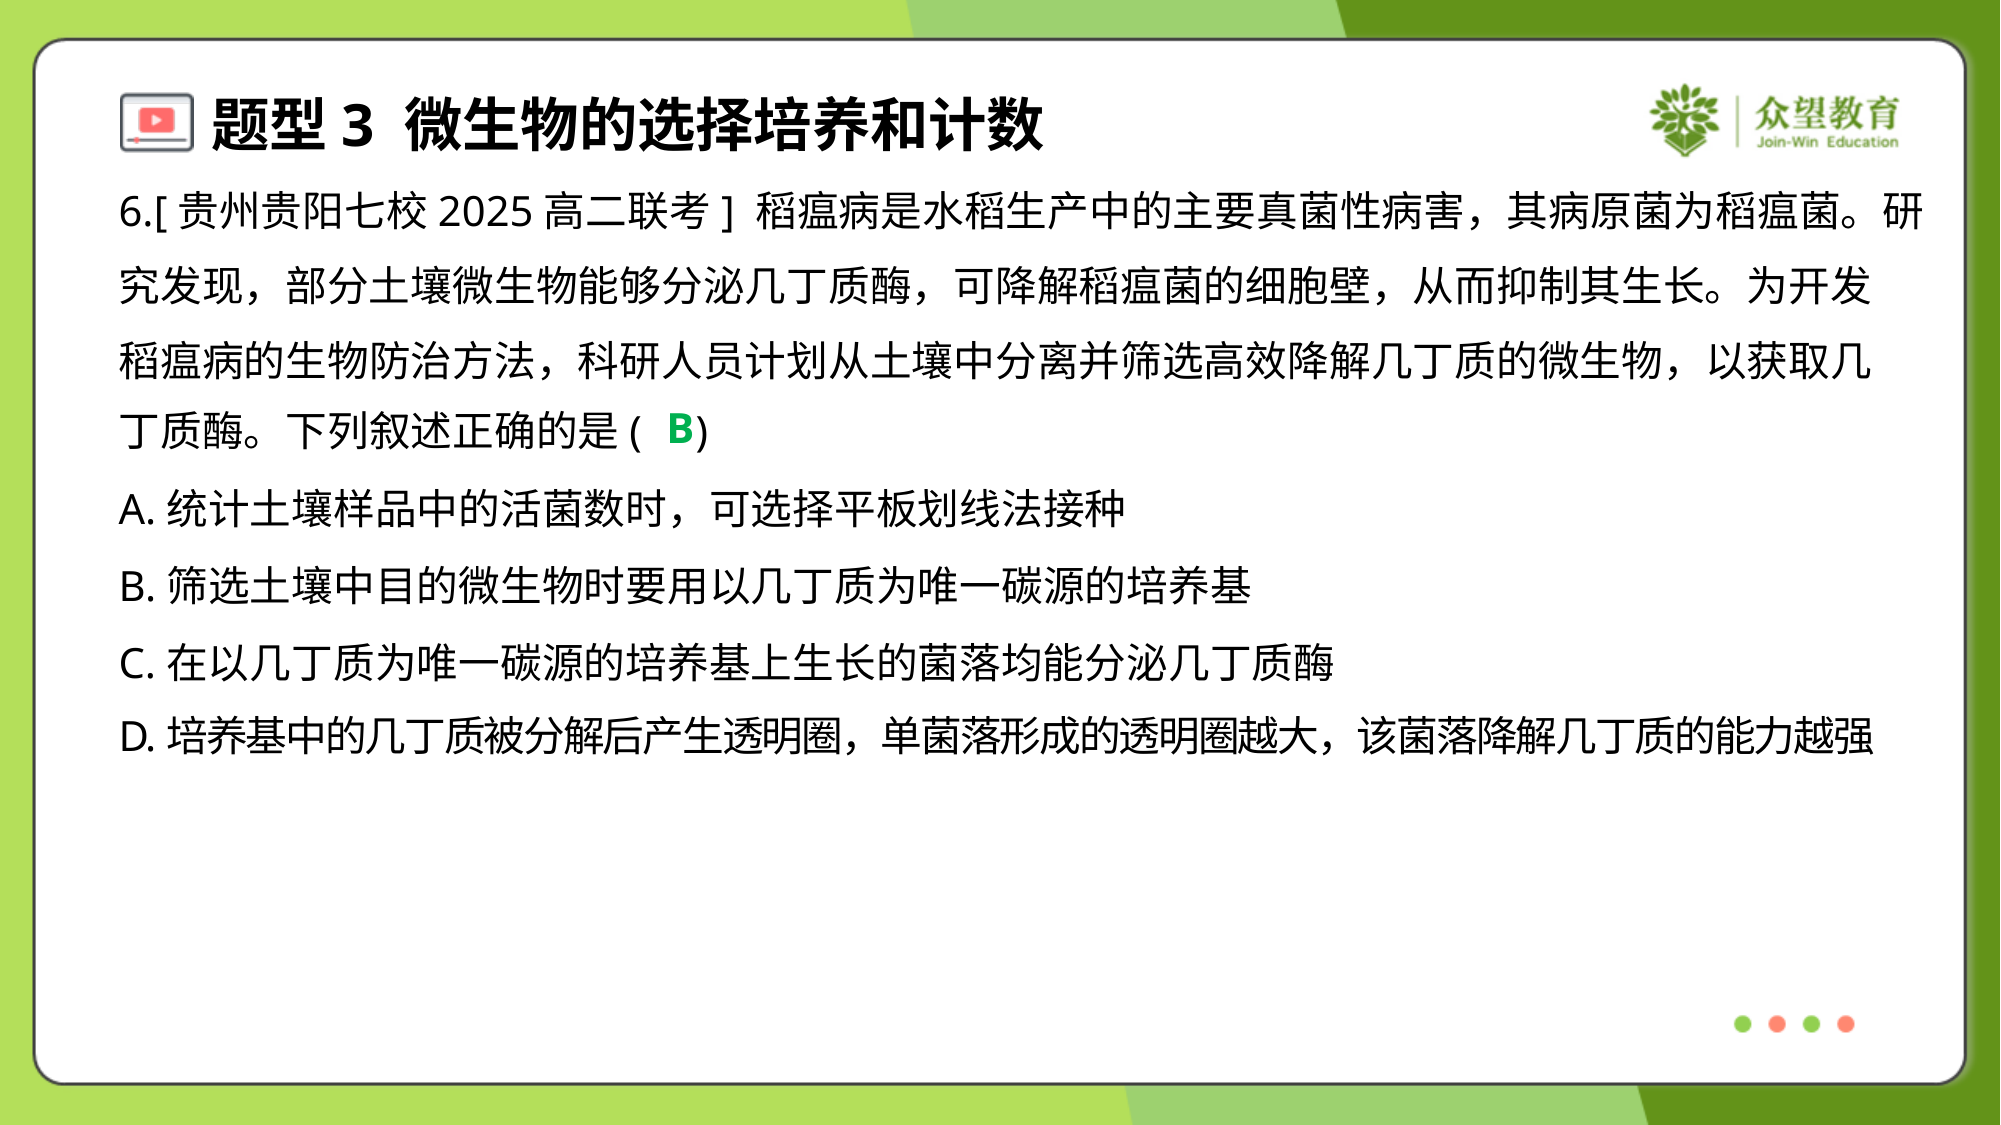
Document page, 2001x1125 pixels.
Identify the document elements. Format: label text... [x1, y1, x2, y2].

text_box A.统计土壤样品中的活菌数时，可选择平板划线法接种 B.筛选土壤中目的微生物时要用以几丁质为唯一碳源的培养基 C.在以几丁质为唯一碳源的培养基上生长的菌落均能分泌几丁质酶 D.培养基中的几丁质被分解后产生透明圈，单菌落形成的透明圈越大，该菌落降解几丁质的能力越强 [118, 457, 1883, 753]
text_box B [651, 381, 710, 446]
picture [0, 0, 2000, 1125]
text_box 6.[贵州贵阳七校2025高二联考] 稻瘟病是水稻生产中的主要真菌性病害，其病原菌为稻瘟菌。研 究发现，部分土壤微生物能够分泌几丁质酶，可降解稻瘟菌的细胞壁，从而抑制其生长。为开发 稻瘟病的生物防治方法，科研人员计划从土壤中分离并筛选高效降解几丁质的微生物，以获取几 丁质酶。下列叙述正确的是( ) [118, 159, 1883, 448]
